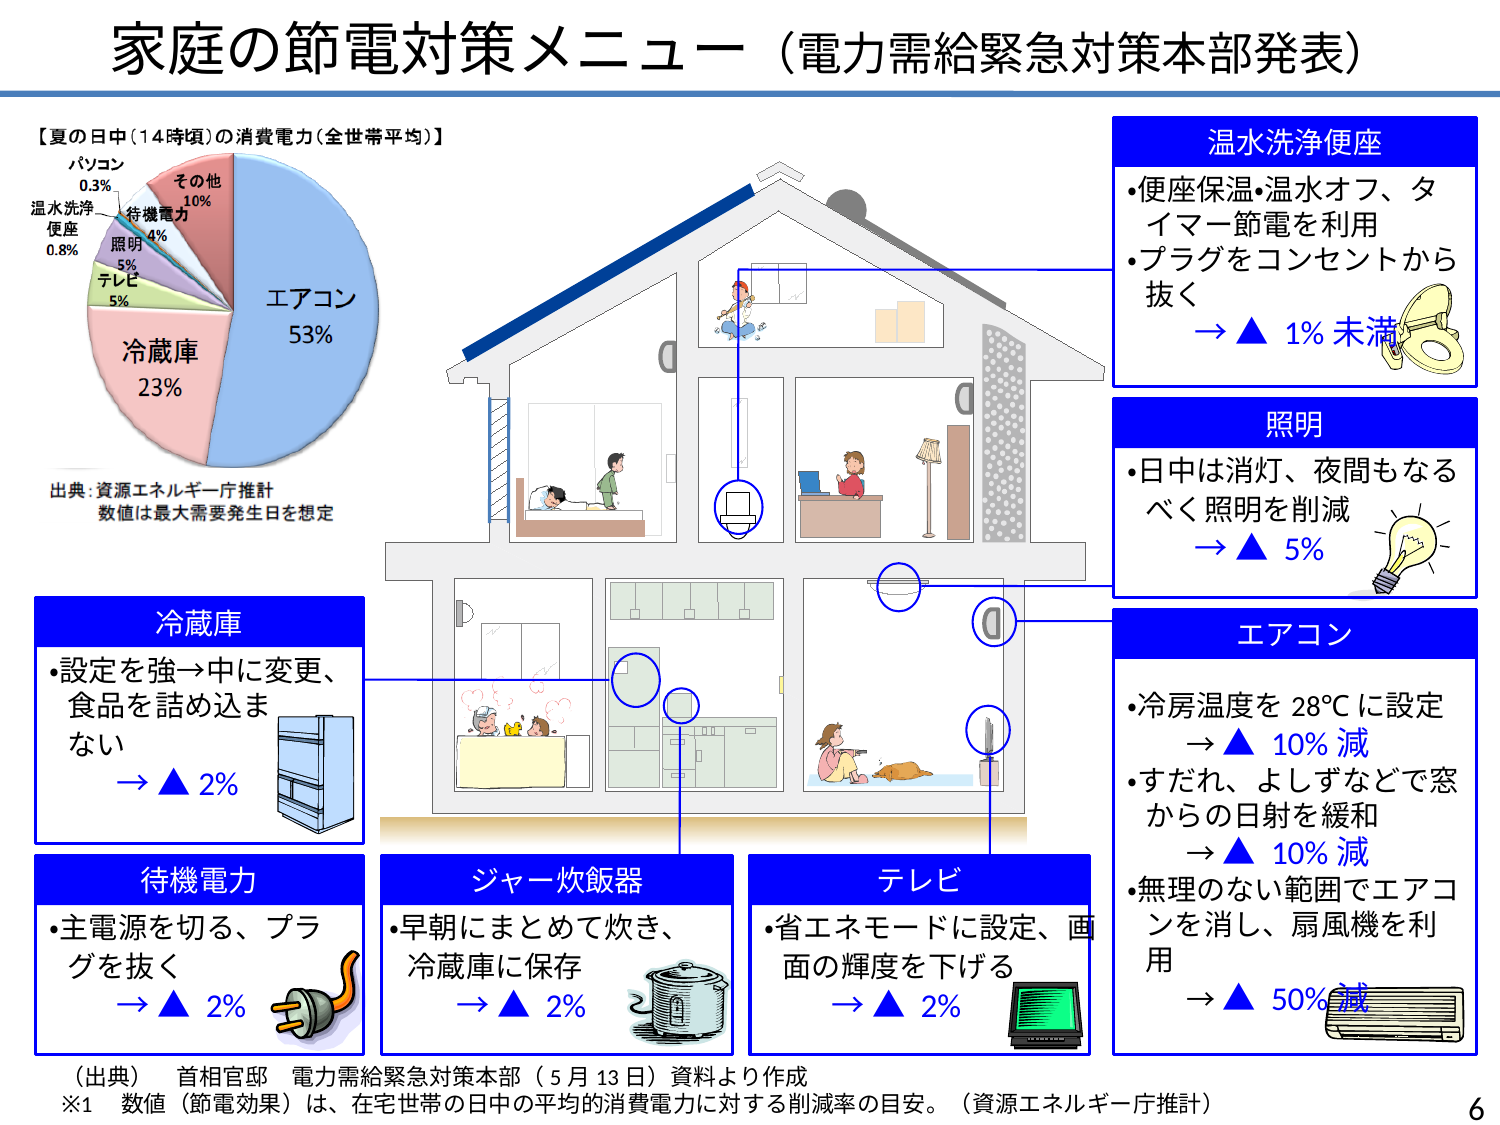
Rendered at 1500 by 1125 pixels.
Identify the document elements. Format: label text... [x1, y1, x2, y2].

text_box ・早朝にまとめて炊き、 冷蔵庫に保存 → ▲ 2% [374, 902, 739, 1032]
text_box 温水洗浄便座 [1113, 117, 1477, 163]
text_box ・日中は消灯、夜間もなるべく照明を削減 → ▲ 5% [1113, 445, 1477, 575]
text_box [1111, 396, 1479, 600]
picture [1347, 503, 1451, 602]
picture [1007, 981, 1084, 1050]
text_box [385, 161, 1105, 815]
text_box [924, 588, 1105, 592]
text_box （出典） 首相官邸 電力需給緊急対策本部（5月13日）資料より作成 ※1 数値（節電効果）は、在宅世帯の日中の平均的消費電力に対する削減率の目安。（資源エネルギー庁推計） [46, 1054, 1500, 1125]
text_box [1082, 1032, 1092, 1057]
picture [13, 117, 446, 523]
text_box ・設定を強→中に変更、食品を詰め込ま ない → ▲2% [35, 644, 364, 809]
picture [276, 714, 355, 835]
text_box [1111, 607, 1479, 1057]
text_box [33, 853, 365, 1057]
picture [269, 948, 368, 1053]
text_box [1111, 115, 1479, 389]
text_box [33, 596, 365, 846]
picture [379, 817, 1029, 847]
text_box [748, 855, 1007, 1057]
text_box ・主電源を切る、プラグを抜く → ▲ 2% [35, 902, 364, 1032]
text_box ・便座保温・温水オフ、タイマー節電を利用 ・プラグをコンセントから抜く → ▲ 1%未満 [1113, 163, 1477, 359]
title 家庭の節電対策メニュー（電力需給緊急対策本部発表） [75, 0, 1425, 94]
text_box エアコン [1113, 609, 1477, 659]
text_box [635, 377, 840, 381]
text_box 冷蔵庫 [35, 597, 364, 644]
picture [620, 958, 733, 1050]
text_box ・省エネモードに設定、画面の輝度を下げる → ▲ 2% [749, 902, 1114, 1032]
text_box [379, 1032, 619, 1057]
text_box テレビ [750, 855, 1090, 902]
text_box ジャー炊飯器 [381, 855, 733, 902]
text_box 待機電力 [35, 855, 364, 902]
text_box [618, 793, 741, 797]
picture [1381, 280, 1466, 376]
text_box ・冷房温度を28℃に設定 → ▲ 10%減 ・すだれ、よしずなどで窓からの日射を緩和 → ▲ 10%減 ・無理のない範囲でエアコンを消し、扇風機を利用 → ▲ 50%減 [1113, 679, 1477, 1024]
picture [1323, 982, 1466, 1044]
text_box [943, 808, 1035, 812]
text_box 照明 [1113, 398, 1477, 445]
